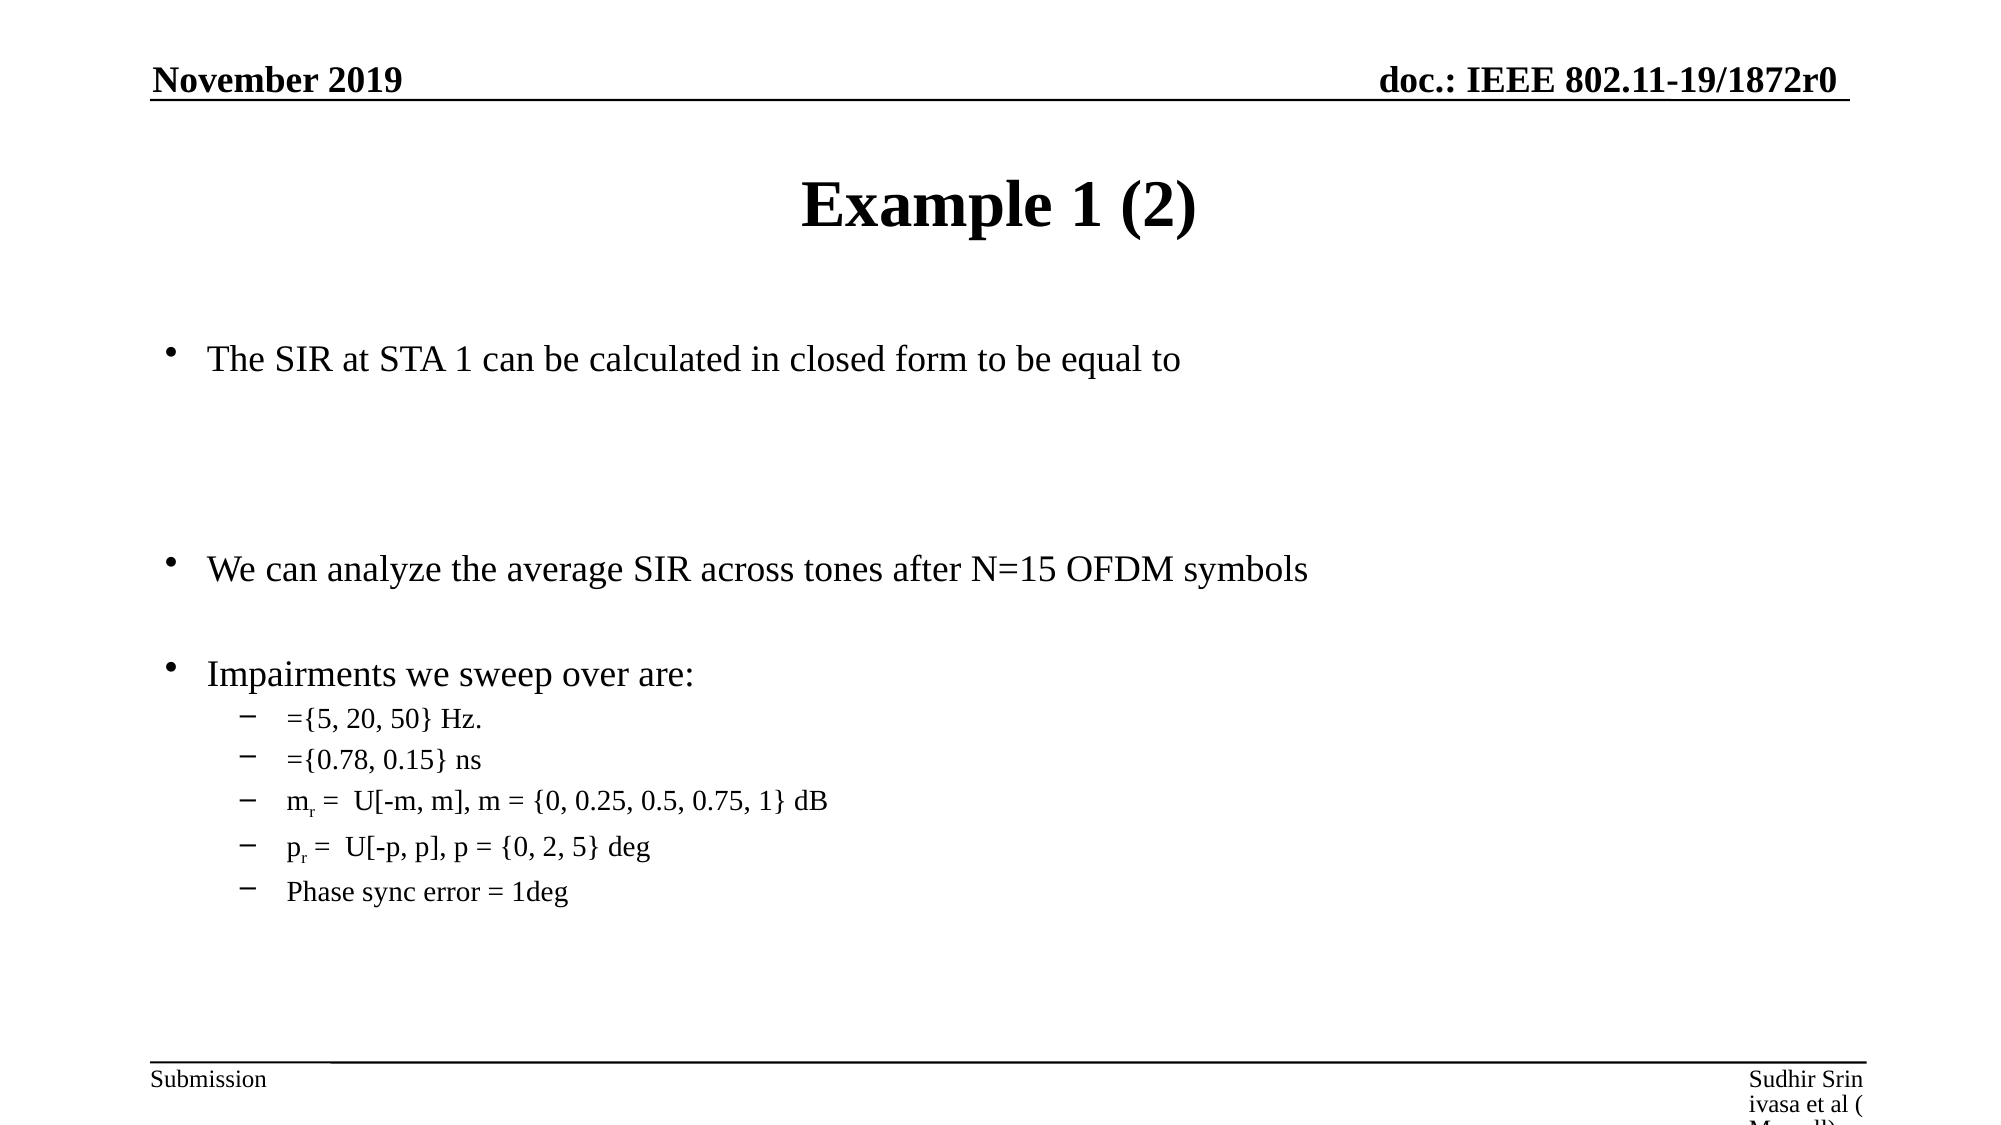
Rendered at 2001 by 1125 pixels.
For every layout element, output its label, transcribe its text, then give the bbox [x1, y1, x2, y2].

footer Sudhir Srinivasa et al (Marvell) [1748, 1061, 1869, 1108]
title Example 1 (2) [150, 112, 1850, 288]
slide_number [152, 54, 406, 101]
